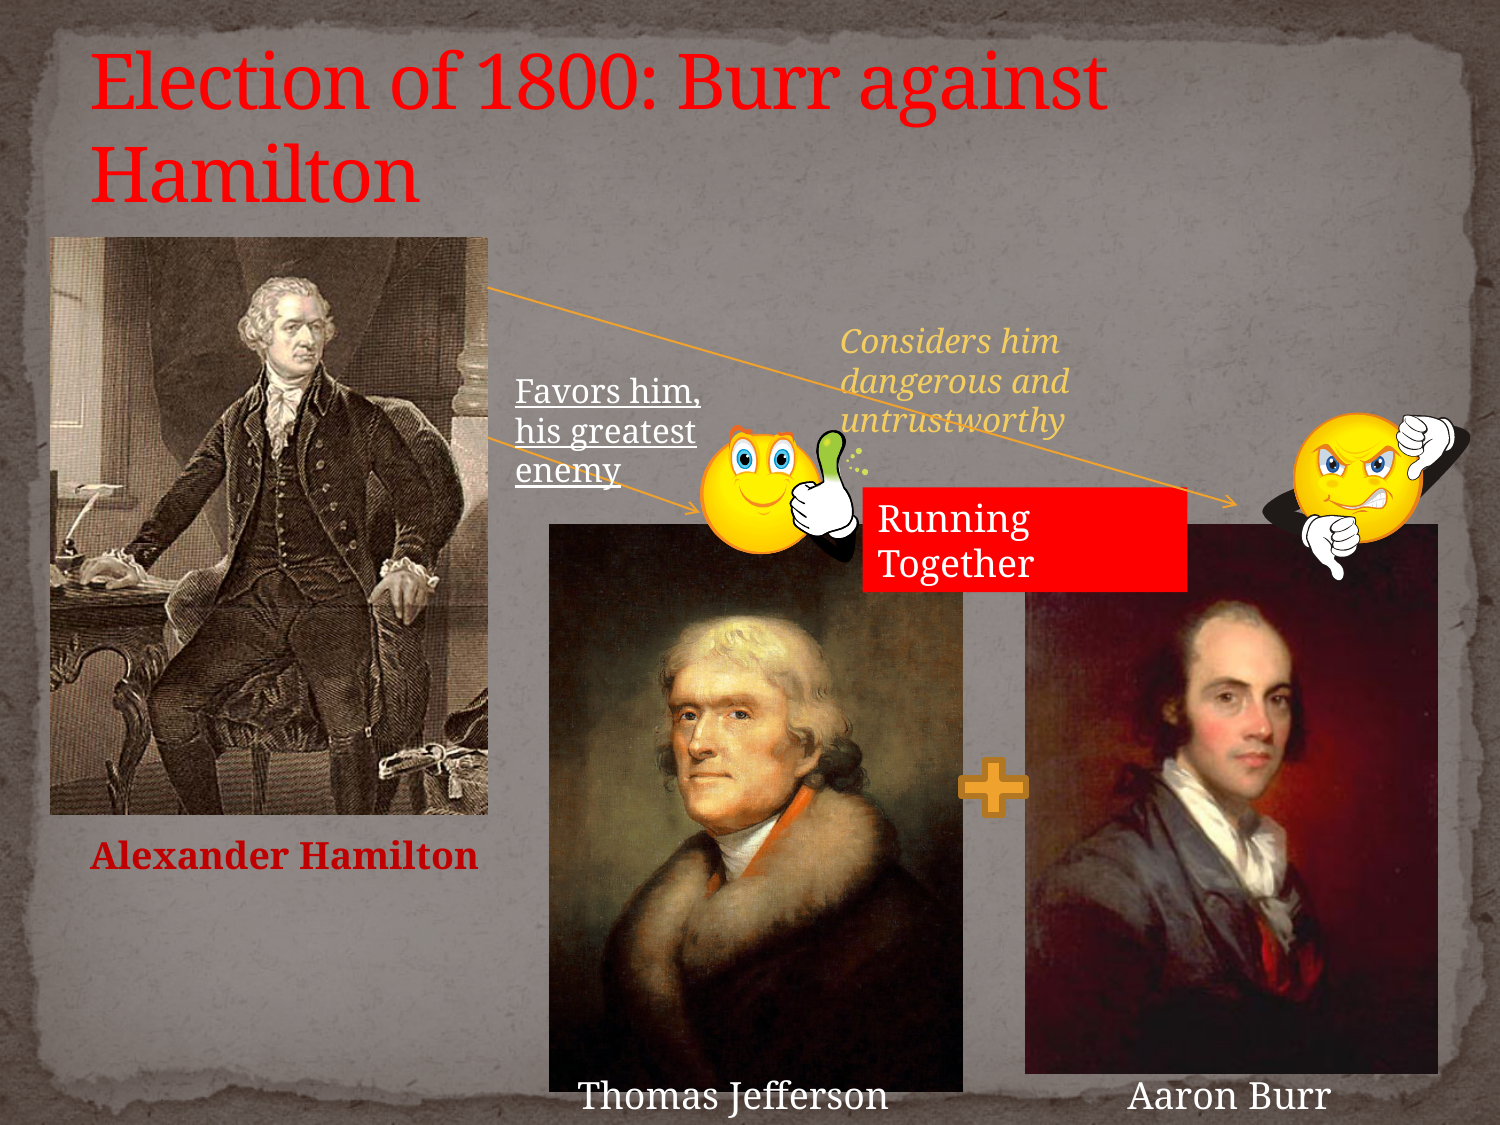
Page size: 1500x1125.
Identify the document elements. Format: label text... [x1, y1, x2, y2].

picture [50, 237, 488, 815]
text_box Alexander Hamilton [75, 824, 500, 885]
picture [549, 426, 963, 1092]
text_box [489, 290, 1237, 505]
text_box Running Together [963, 515, 1022, 593]
text_box [971, 757, 1014, 818]
text_box Thomas Jefferson [562, 1102, 913, 1124]
text_box Aaron Burr [1112, 1083, 1375, 1124]
title Election of 1800: Burr against Hamilton [74, 24, 1425, 225]
picture [1025, 414, 1470, 1074]
